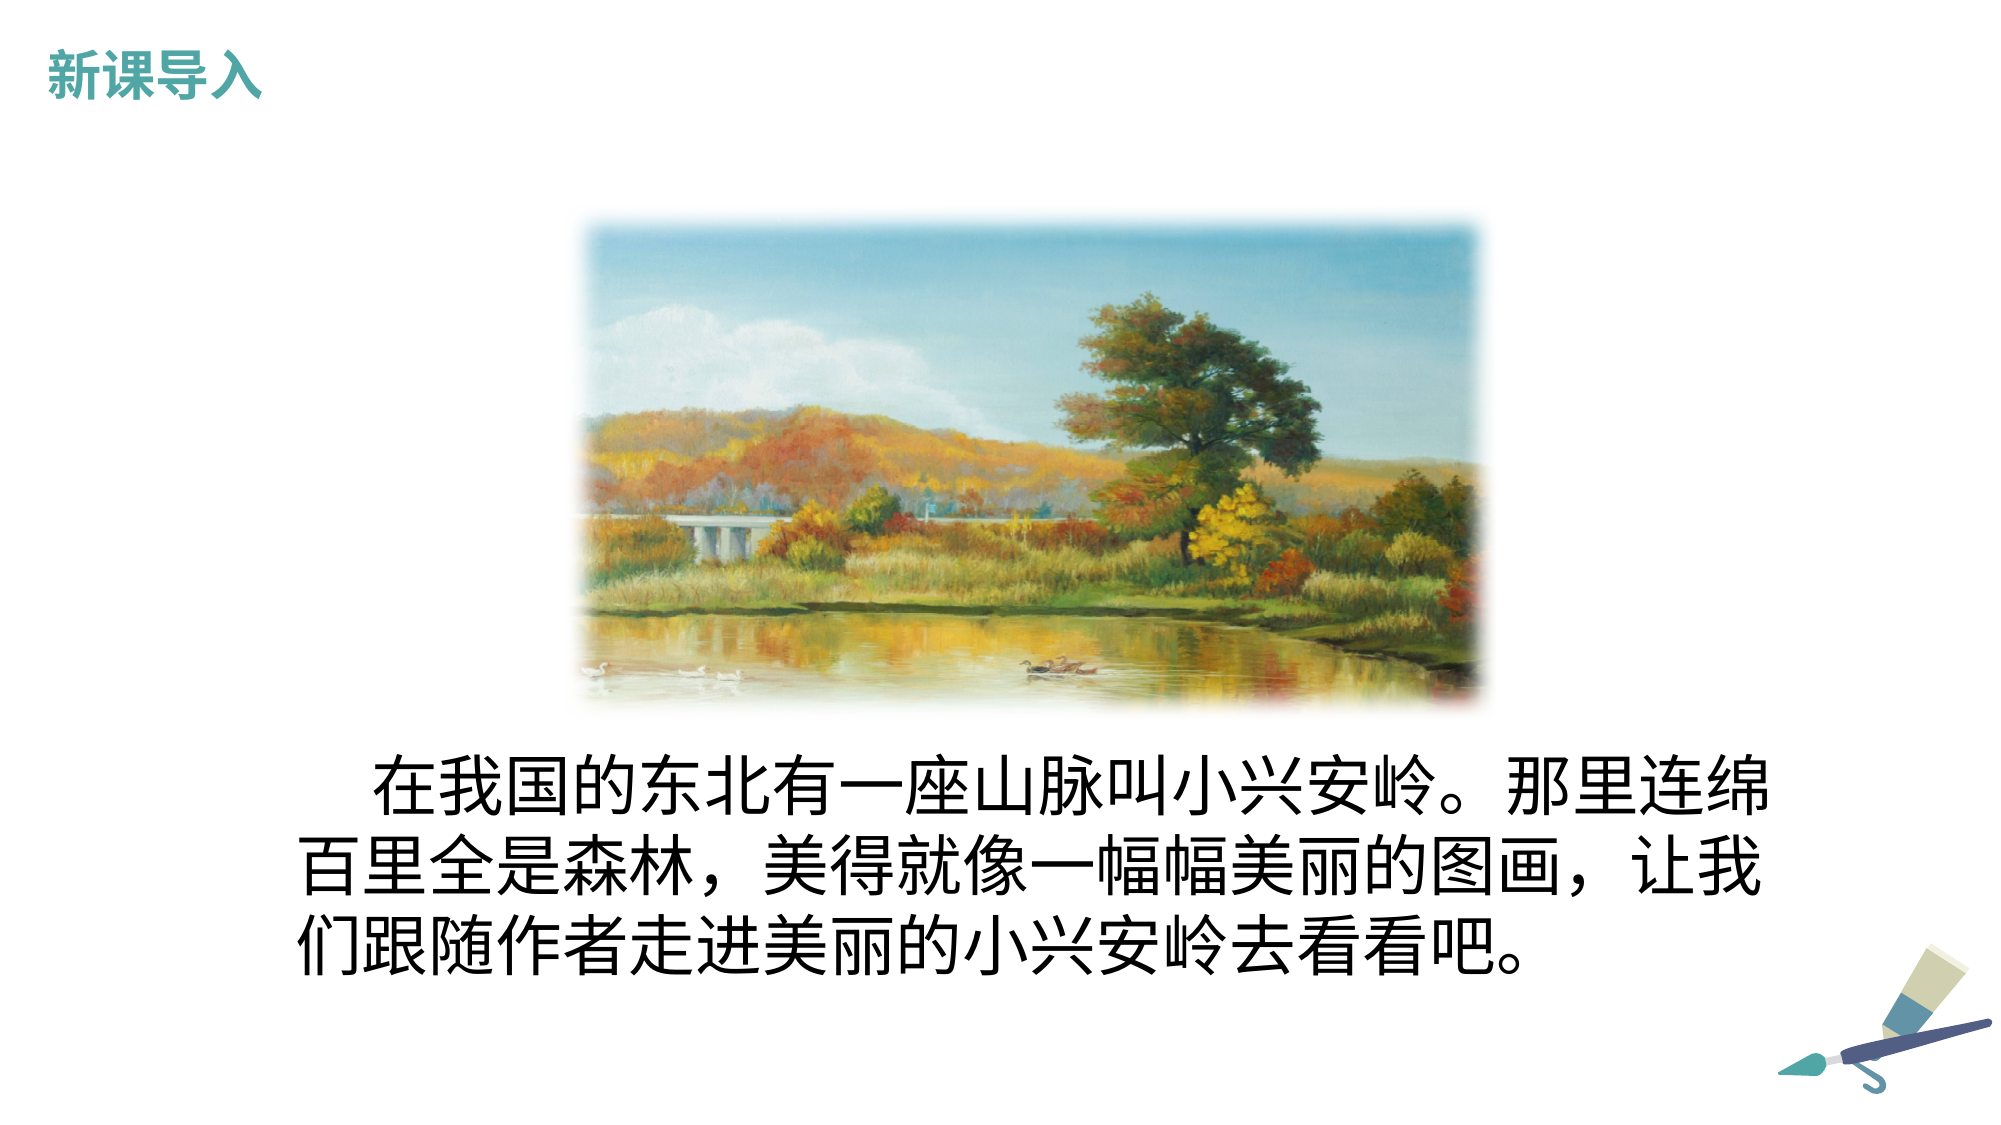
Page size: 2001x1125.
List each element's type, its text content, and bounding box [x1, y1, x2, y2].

picture [566, 205, 1497, 720]
text_box 在我国的东北有一座山脉叫小兴安岭。那里连绵百里全是森林，美得就像一幅幅美丽的图画，让我们跟随作者走进美丽的小兴安岭去看看吧。 [275, 733, 1832, 994]
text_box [1811, 945, 1974, 1125]
text_box 新课导入 [32, 33, 347, 114]
